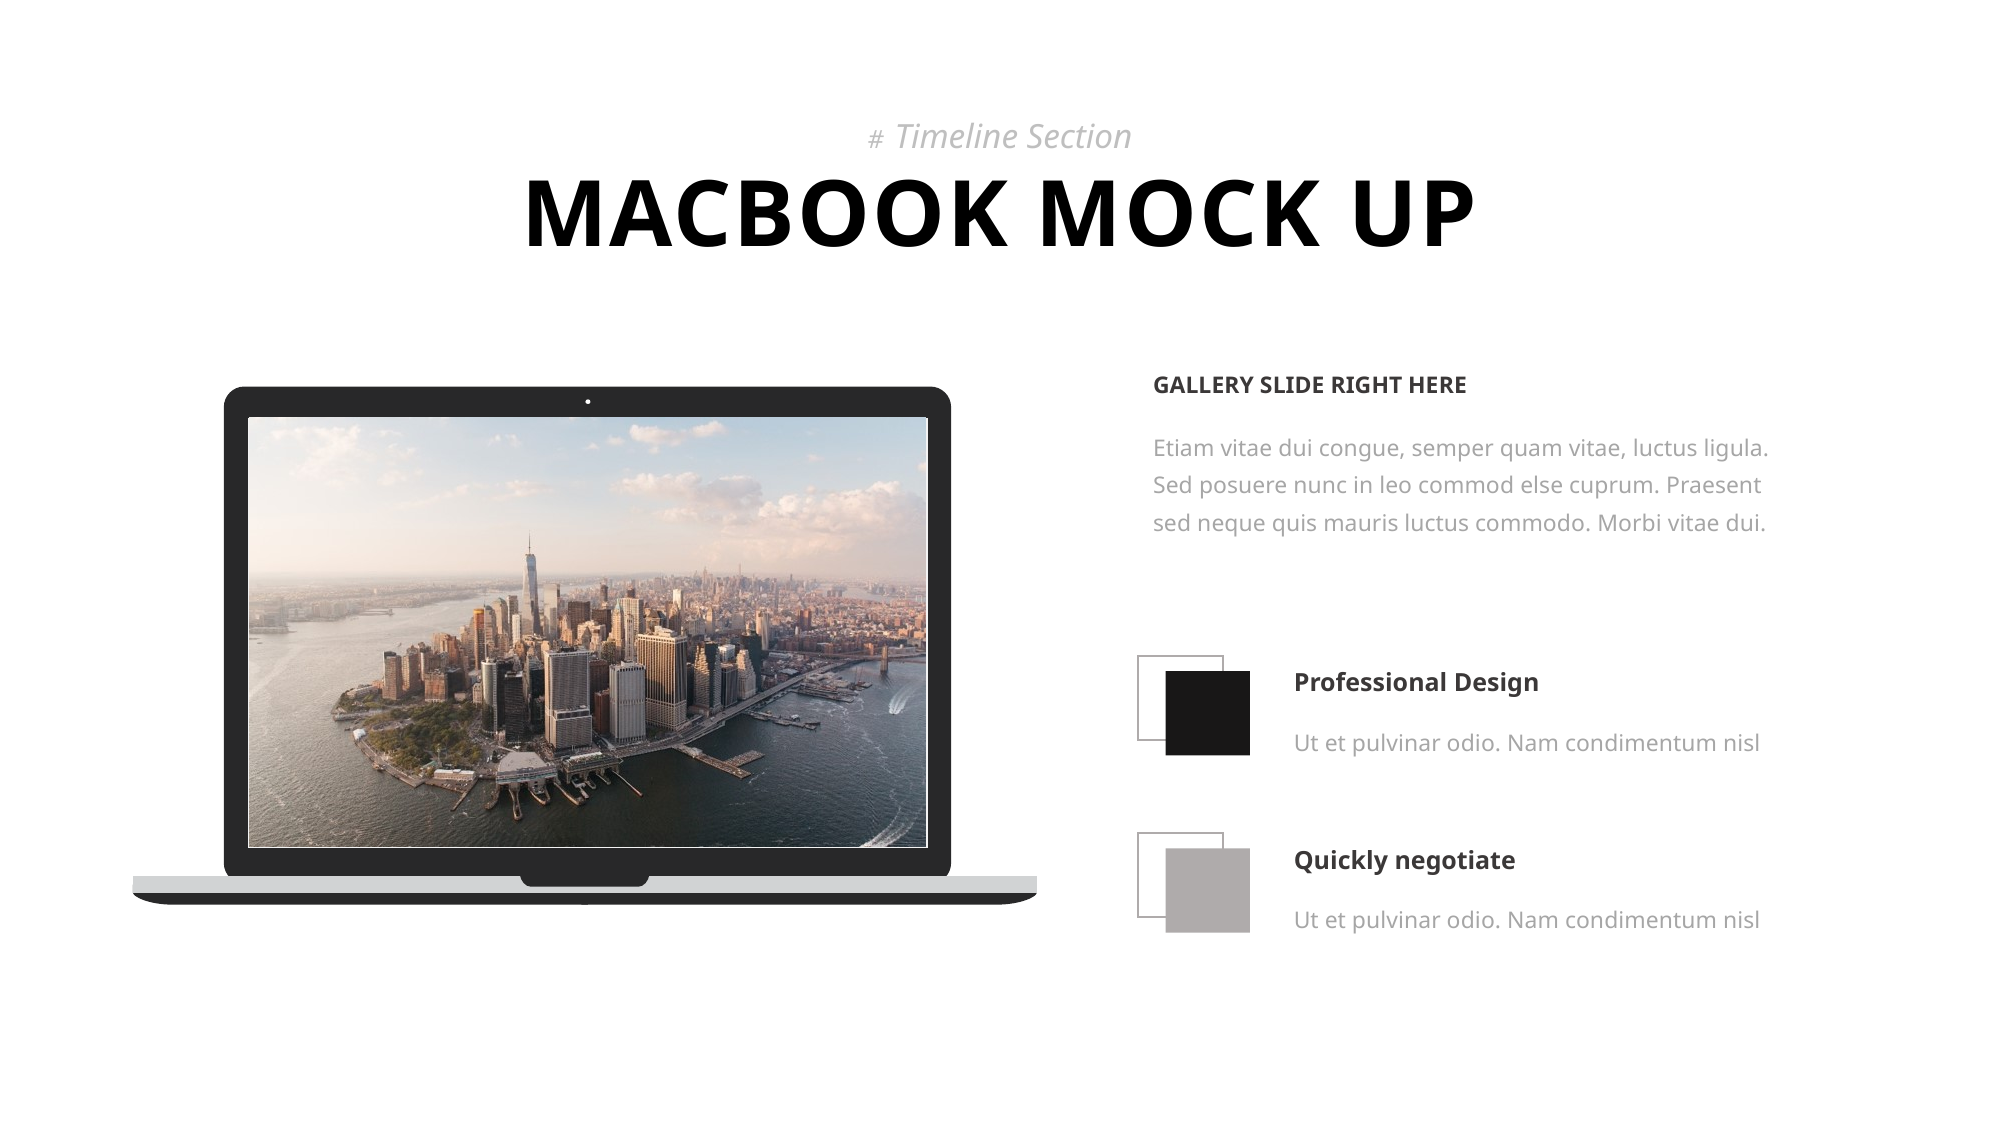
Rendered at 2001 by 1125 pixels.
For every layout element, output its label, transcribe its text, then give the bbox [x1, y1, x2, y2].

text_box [1138, 832, 1250, 933]
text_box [1138, 655, 1250, 756]
picture [132, 385, 1038, 906]
text_box Quickly negotiate Ut et pulvinar odio. Nam condimentum nisl [1278, 840, 1806, 1028]
text_box MACBOOK MOCK UP [333, 156, 1667, 277]
text_box GALLERY SLIDE RIGHT HERE Etiam vitae dui congue, semper quam vitae, luctus ligula. Sed posuere nunc in leo commod else cuprum. Praesent sed neque quis mauris luctus commodo. Morbi vitae dui. [1138, 353, 1806, 654]
text_box # Timeline Section [675, 111, 1325, 173]
text_box Professional Design Ut et pulvinar odio. Nam condimentum nisl [1278, 663, 1806, 840]
